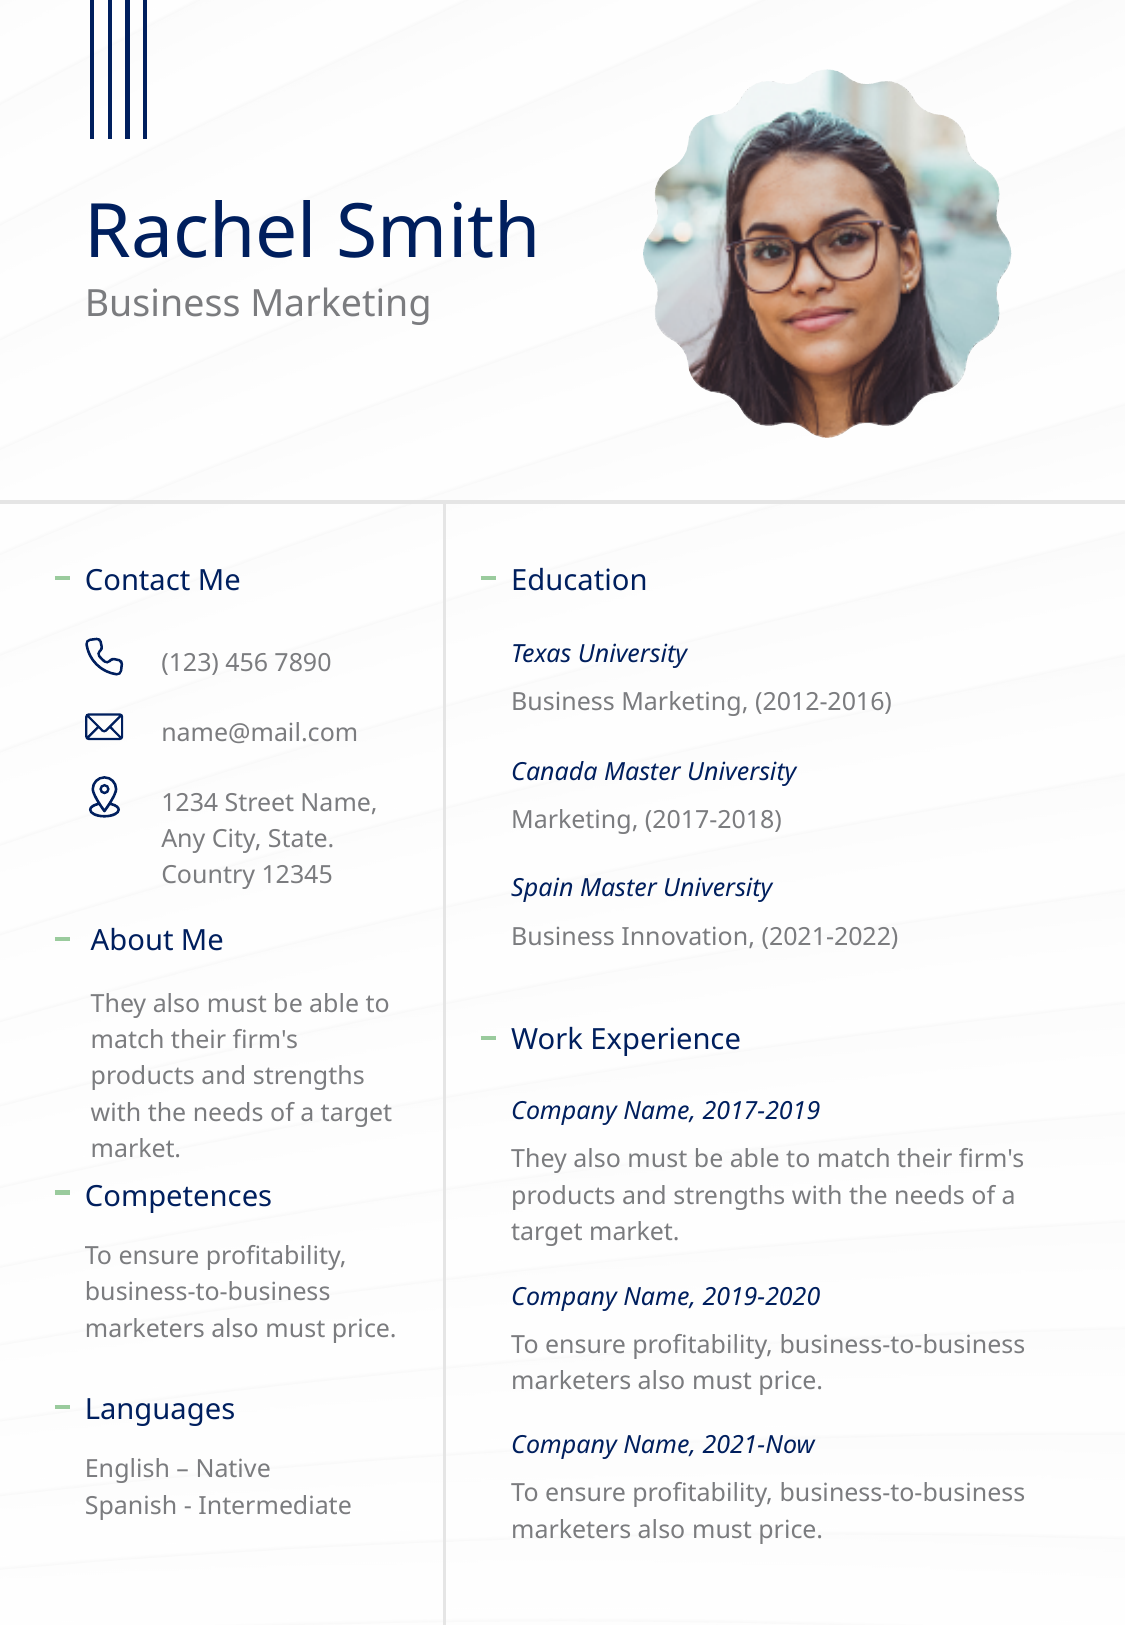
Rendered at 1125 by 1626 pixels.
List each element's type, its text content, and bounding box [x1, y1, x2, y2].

text_box They also must be able to match their firm's products and strengths with the needs of a target market. [496, 1132, 1065, 1253]
text_box Business Marketing [70, 271, 549, 331]
text_box [85, 637, 124, 676]
text_box They also must be able to match their firm's products and strengths with the needs of a target market. [75, 973, 416, 1169]
text_box Company Name, 2019-2020 [496, 1266, 1065, 1318]
text_box 1234 Street Name, Any City, State. Country 12345 [146, 772, 416, 897]
text_box Education [496, 553, 1065, 604]
text_box Languages [70, 1382, 416, 1433]
text_box To ensure profitability, business-to-business marketers also must price. [496, 1466, 1065, 1551]
text_box To ensure profitability, business-to-business marketers also must price. [70, 1225, 416, 1350]
text_box To ensure profitability, business-to-business marketers also must price. [496, 1318, 1065, 1403]
text_box [85, 713, 124, 741]
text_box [88, 776, 120, 818]
text_box Spain Master University [496, 857, 1065, 909]
picture [643, 69, 1012, 438]
text_box Company Name, 2017-2019 [496, 1080, 1065, 1132]
text_box name@mail.com [146, 702, 416, 754]
text_box Rachel Smith [70, 175, 606, 281]
text_box Competences [70, 1169, 416, 1220]
text_box Contact Me [70, 553, 416, 604]
text_box Texas University [496, 623, 1065, 675]
text_box Canada Master University [496, 741, 1065, 793]
text_box English – Native Spanish - Intermediate [70, 1439, 416, 1527]
text_box Marketing, (2017-2018) [496, 793, 1065, 841]
text_box Business Marketing, (2012-2016) [496, 675, 1065, 724]
text_box Company Name, 2021-Now [496, 1414, 1065, 1466]
text_box (123) 456 7890 [146, 632, 416, 684]
text_box About Me [75, 914, 416, 964]
text_box Business Innovation, (2021-2022) [496, 909, 1065, 958]
text_box Work Experience [496, 1012, 1065, 1063]
